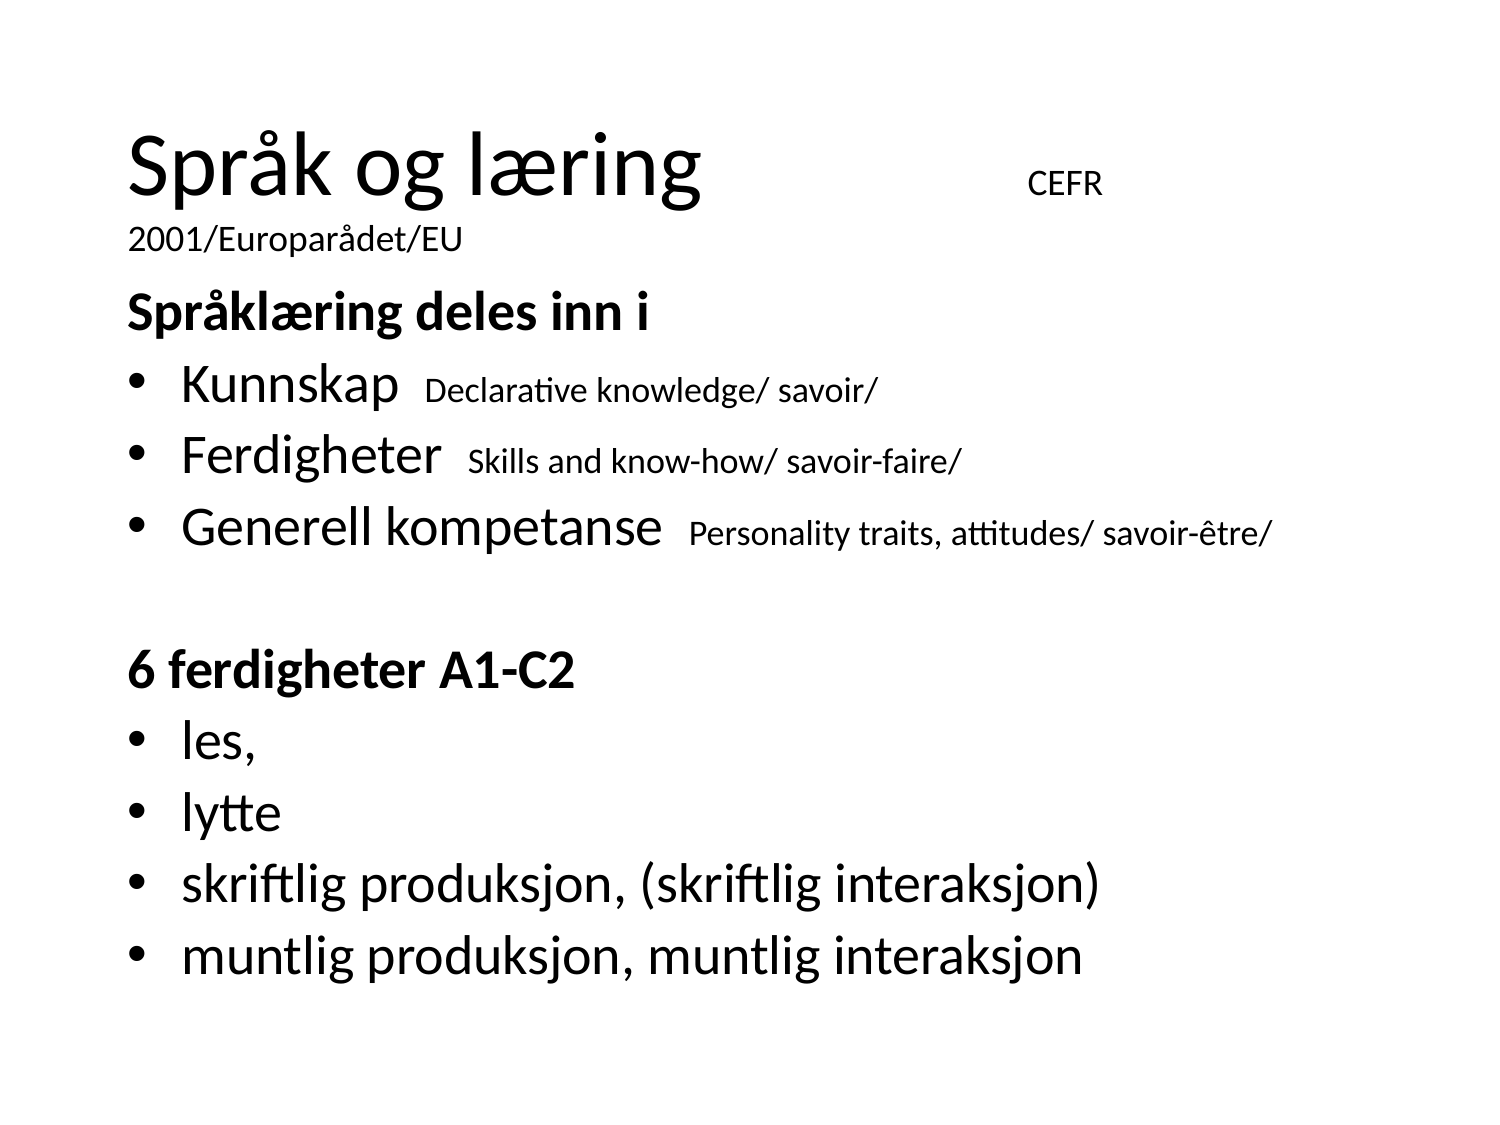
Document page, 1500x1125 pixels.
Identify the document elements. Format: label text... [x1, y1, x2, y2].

title Språk og læring CEFR 2001/Europarådet/EU [112, 99, 1388, 263]
list Språklæring deles inn i Kunnskap Declarative knowledge/ savoir/ Ferdigheter Skills and know-how/ savoir-faire/ Generell kompetanse Personality traits, attitudes/ savoir-être/ 6 ferdigheter A1-C2 les, lytte skriftlig produksjon, (skriftlig interaksjon) muntlig produksjon, muntlig interaksjon [112, 275, 1500, 1000]
